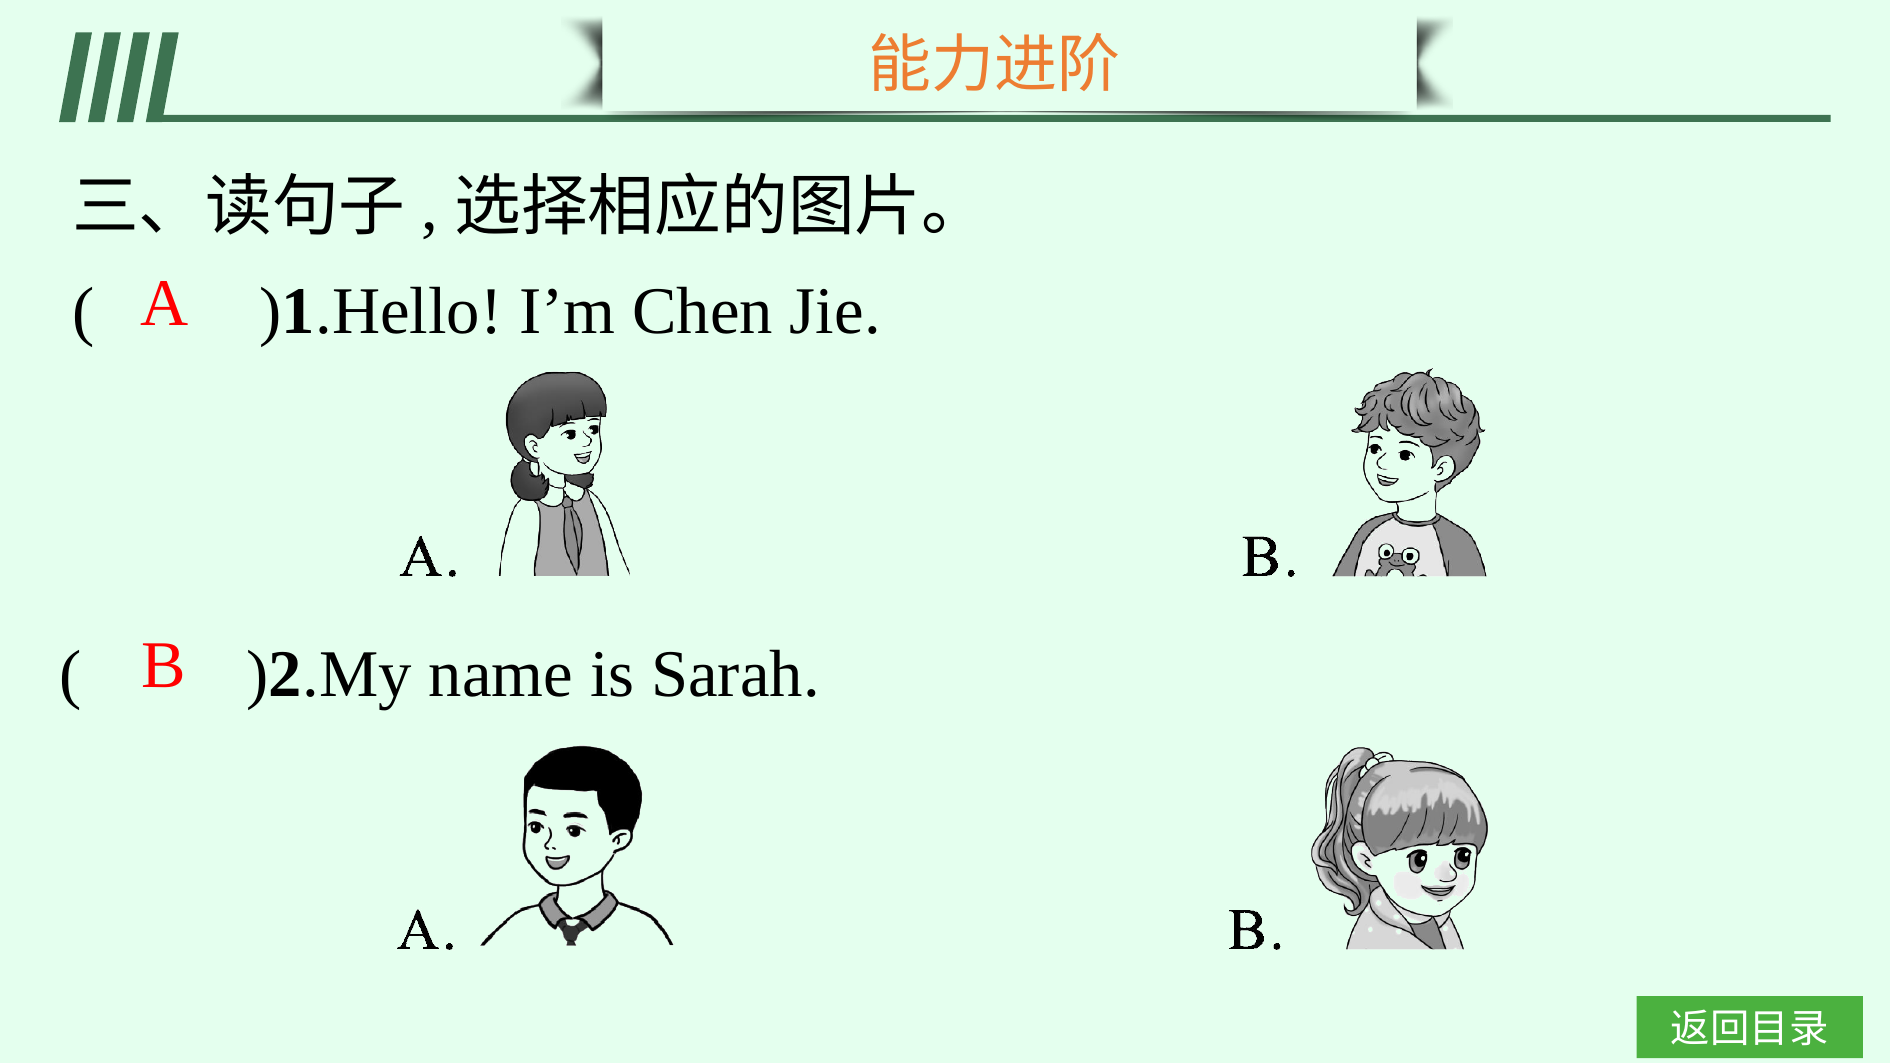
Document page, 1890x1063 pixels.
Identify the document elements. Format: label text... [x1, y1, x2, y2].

text_box A [125, 251, 204, 346]
text_box ( )2.My name is Sarah. [44, 597, 853, 717]
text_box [561, 15, 1453, 120]
text_box B [126, 613, 202, 709]
text_box 三、读句子,选择相应的图片。 ( )1.Hello! I’m Chen Jie. [57, 131, 1835, 355]
picture [395, 742, 1497, 951]
picture [395, 366, 1497, 578]
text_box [59, 32, 1831, 123]
